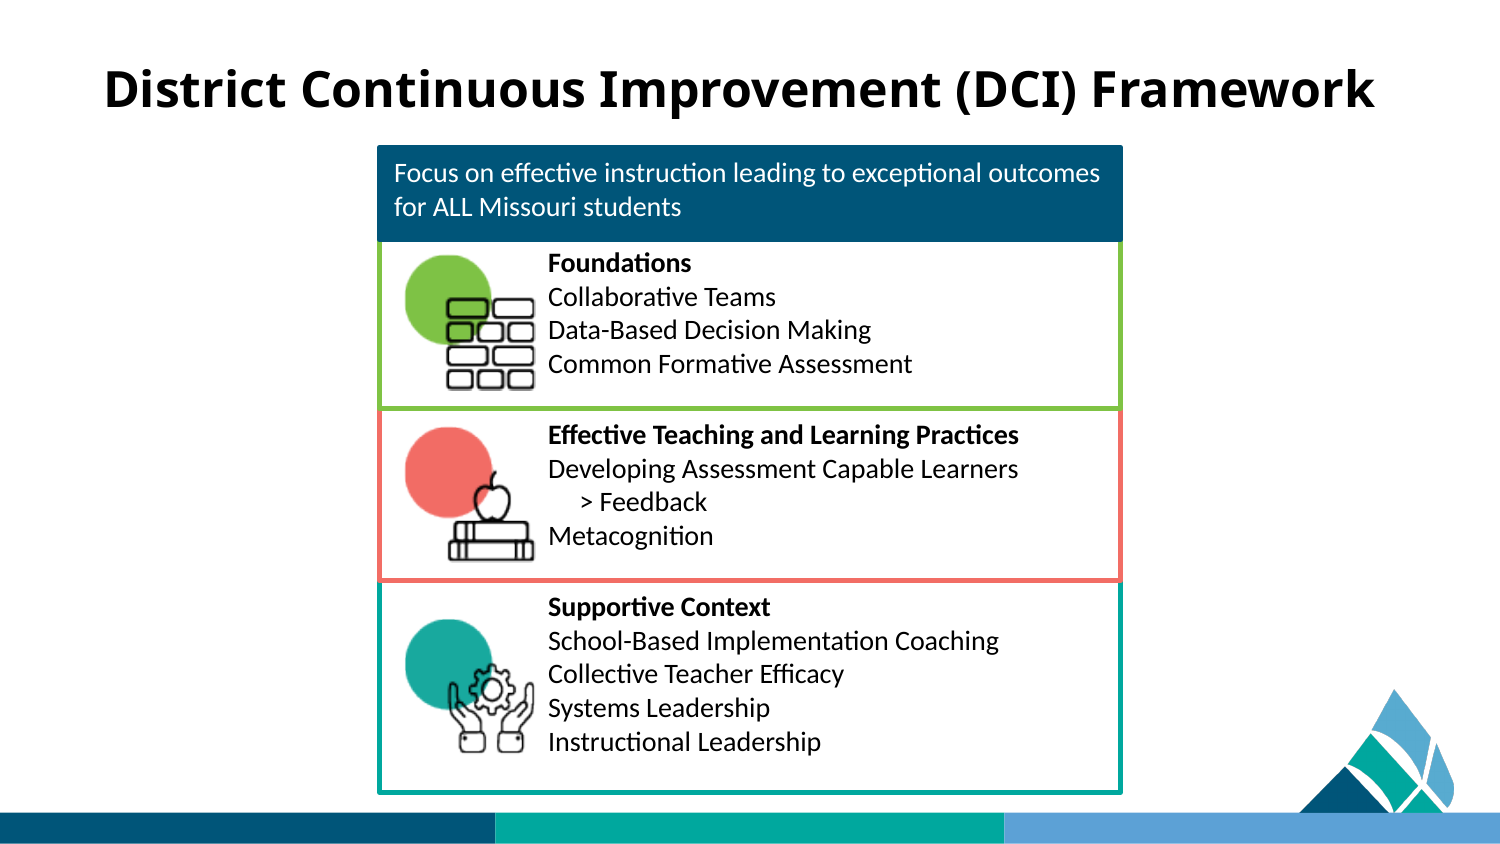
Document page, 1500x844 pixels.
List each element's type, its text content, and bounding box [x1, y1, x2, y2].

title District Continuous Improvement (DCI) Framework [103, 20, 1397, 156]
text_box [379, 147, 1121, 793]
picture [1299, 689, 1454, 813]
